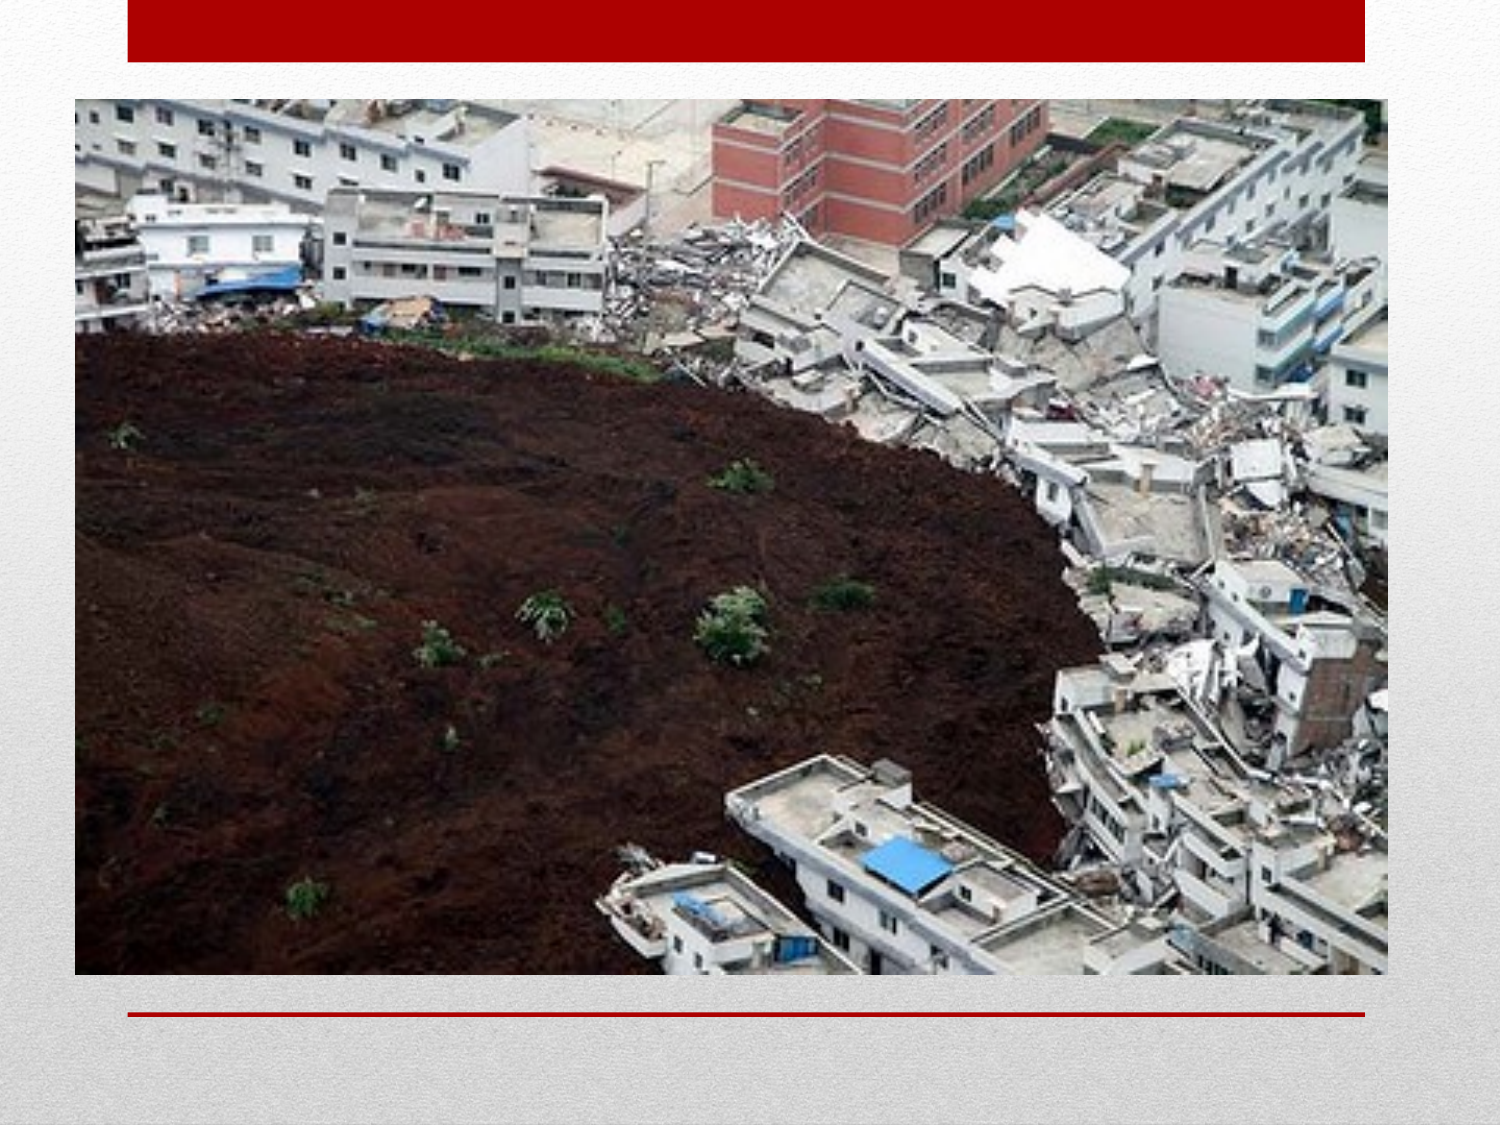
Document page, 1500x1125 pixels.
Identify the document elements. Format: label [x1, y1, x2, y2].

picture [74, 99, 1389, 976]
